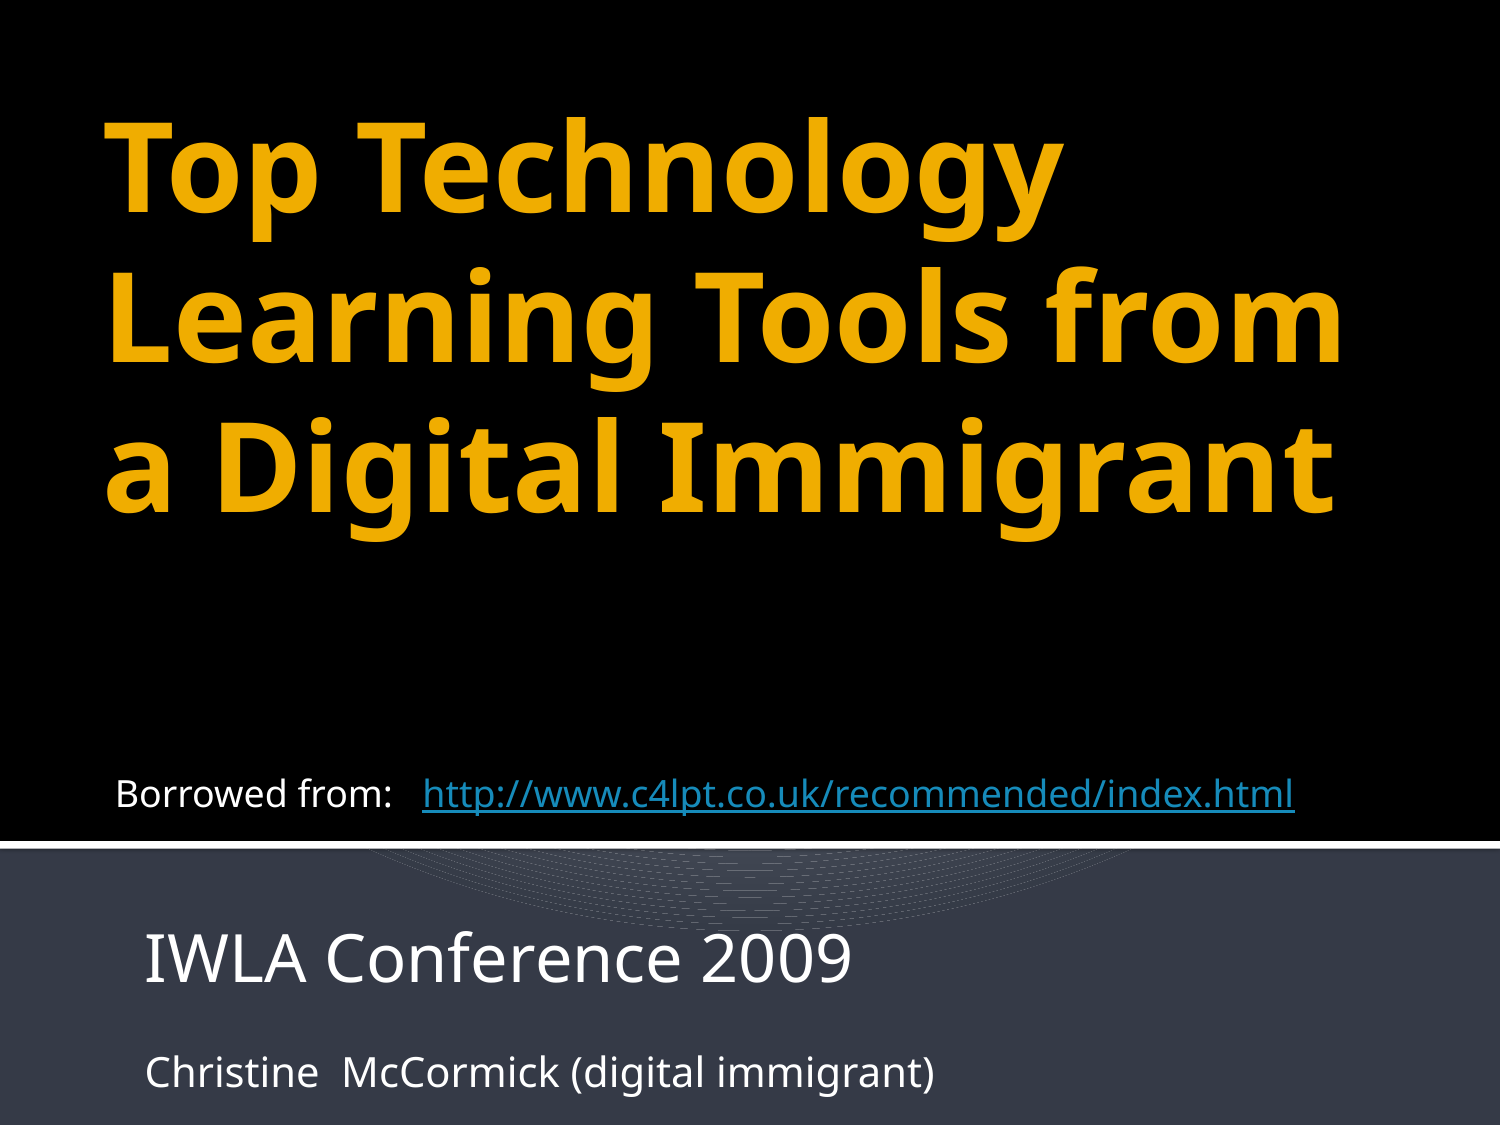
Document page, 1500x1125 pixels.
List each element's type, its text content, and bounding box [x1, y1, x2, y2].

title Top Technology Learning Tools from a Digital Immigrant [87, 87, 1413, 362]
subtitle IWLA Conference 2009 Christine McCormick (digital immigrant) [125, 849, 1450, 1096]
text_box Borrowed from: http://www.c4lpt.co.uk/recommended/index.html [99, 762, 1425, 829]
